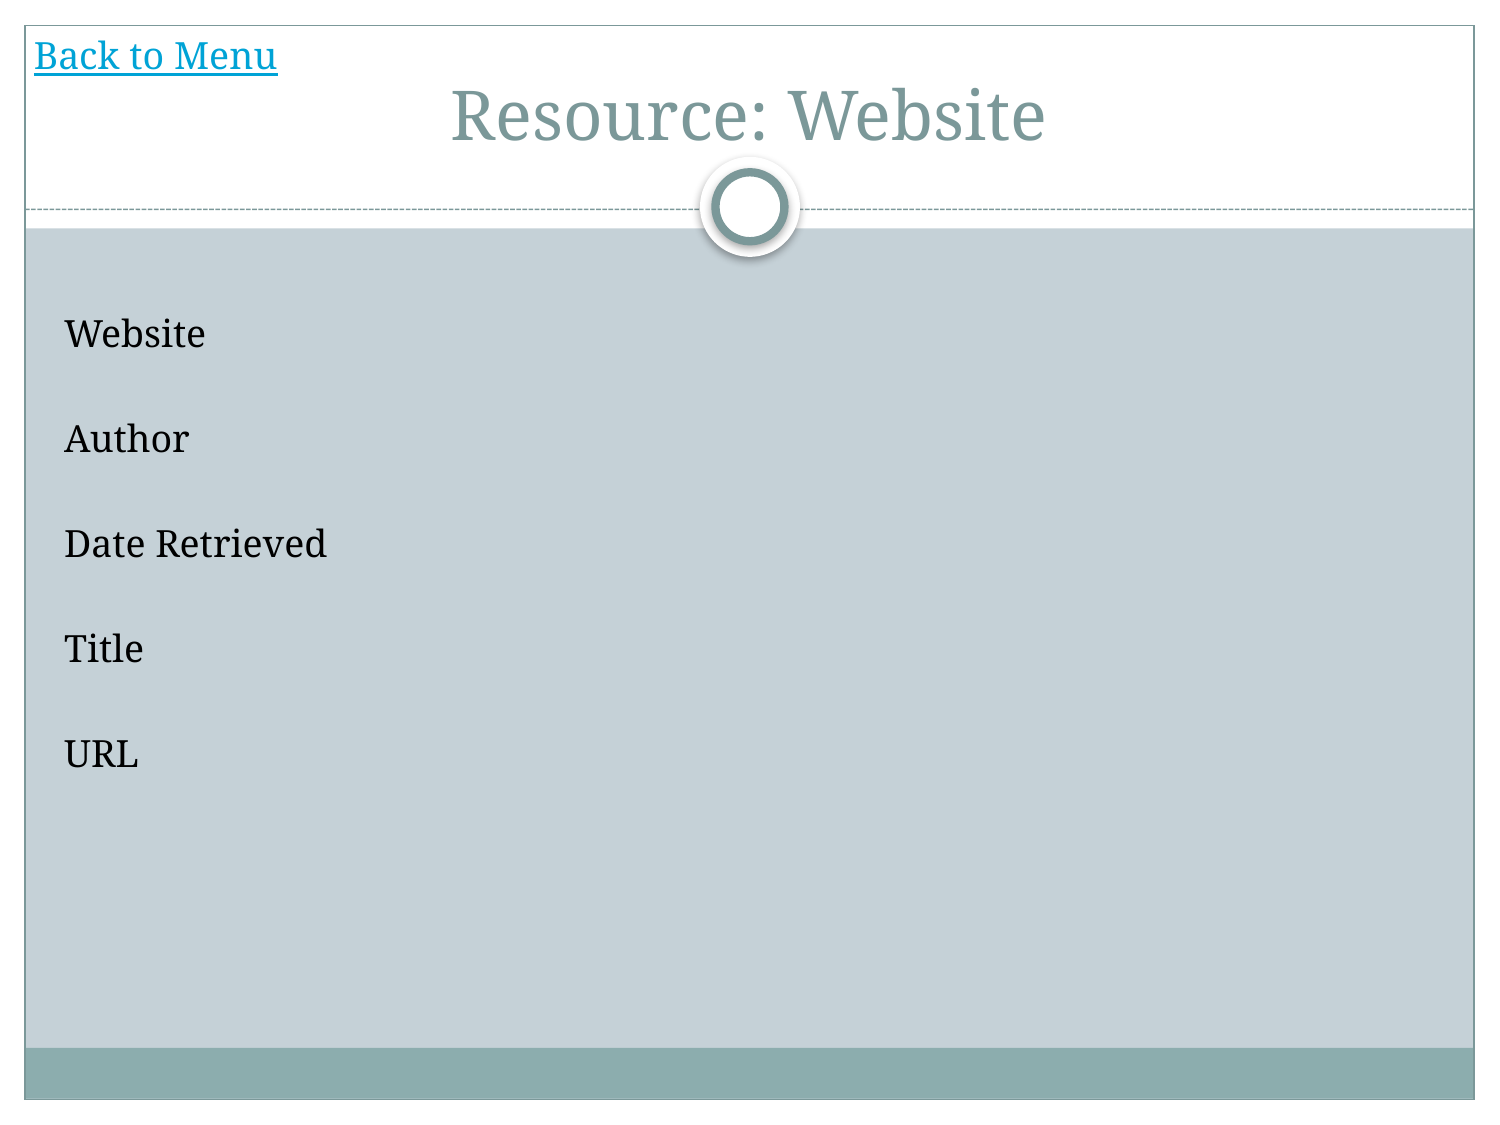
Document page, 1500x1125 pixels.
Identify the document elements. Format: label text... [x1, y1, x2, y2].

text_box Back to Menu [19, 24, 293, 91]
list Website Author Date Retrieved Title URL [49, 250, 1445, 1001]
title Resource: Website [49, 37, 1450, 162]
